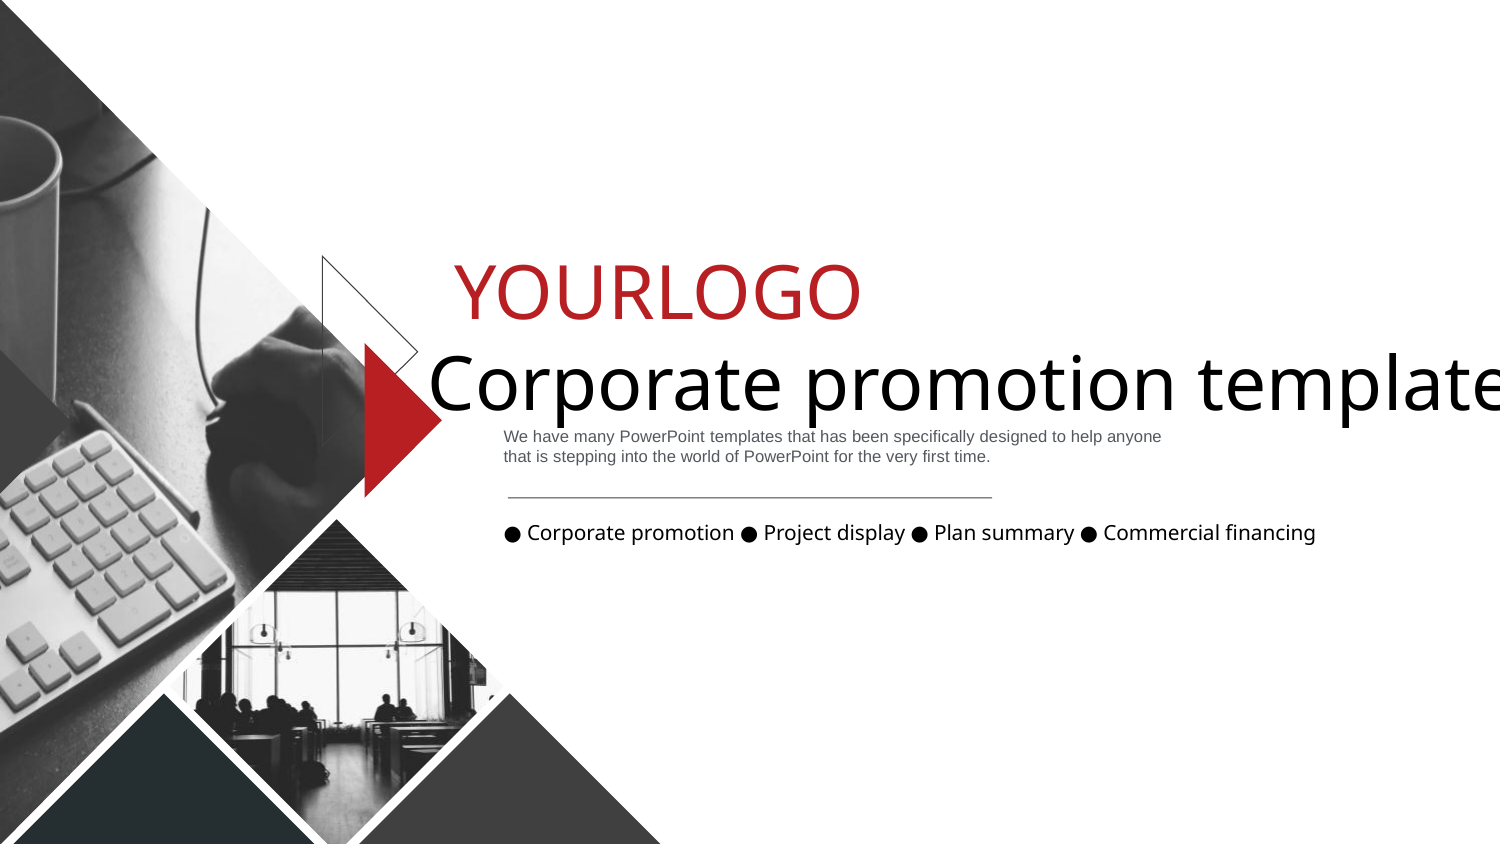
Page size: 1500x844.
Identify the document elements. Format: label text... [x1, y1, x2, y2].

text_box [169, 519, 504, 844]
text_box [0, 349, 72, 494]
text_box [359, 693, 661, 844]
text_box [0, 0, 364, 844]
text_box ● Corporate promotion ● Project display ● Plan summary ● Commercial financing [503, 519, 1324, 545]
text_box [13, 693, 315, 844]
text_box Corporate promotion template [427, 335, 1500, 426]
text_box [364, 342, 437, 498]
text_box We have many PowerPoint templates that has been specifically designed to help anyone that is stepping into the world of PowerPoint for the very first time. [503, 426, 1166, 467]
text_box [322, 256, 418, 447]
text_box YOURLOGO [454, 244, 865, 335]
